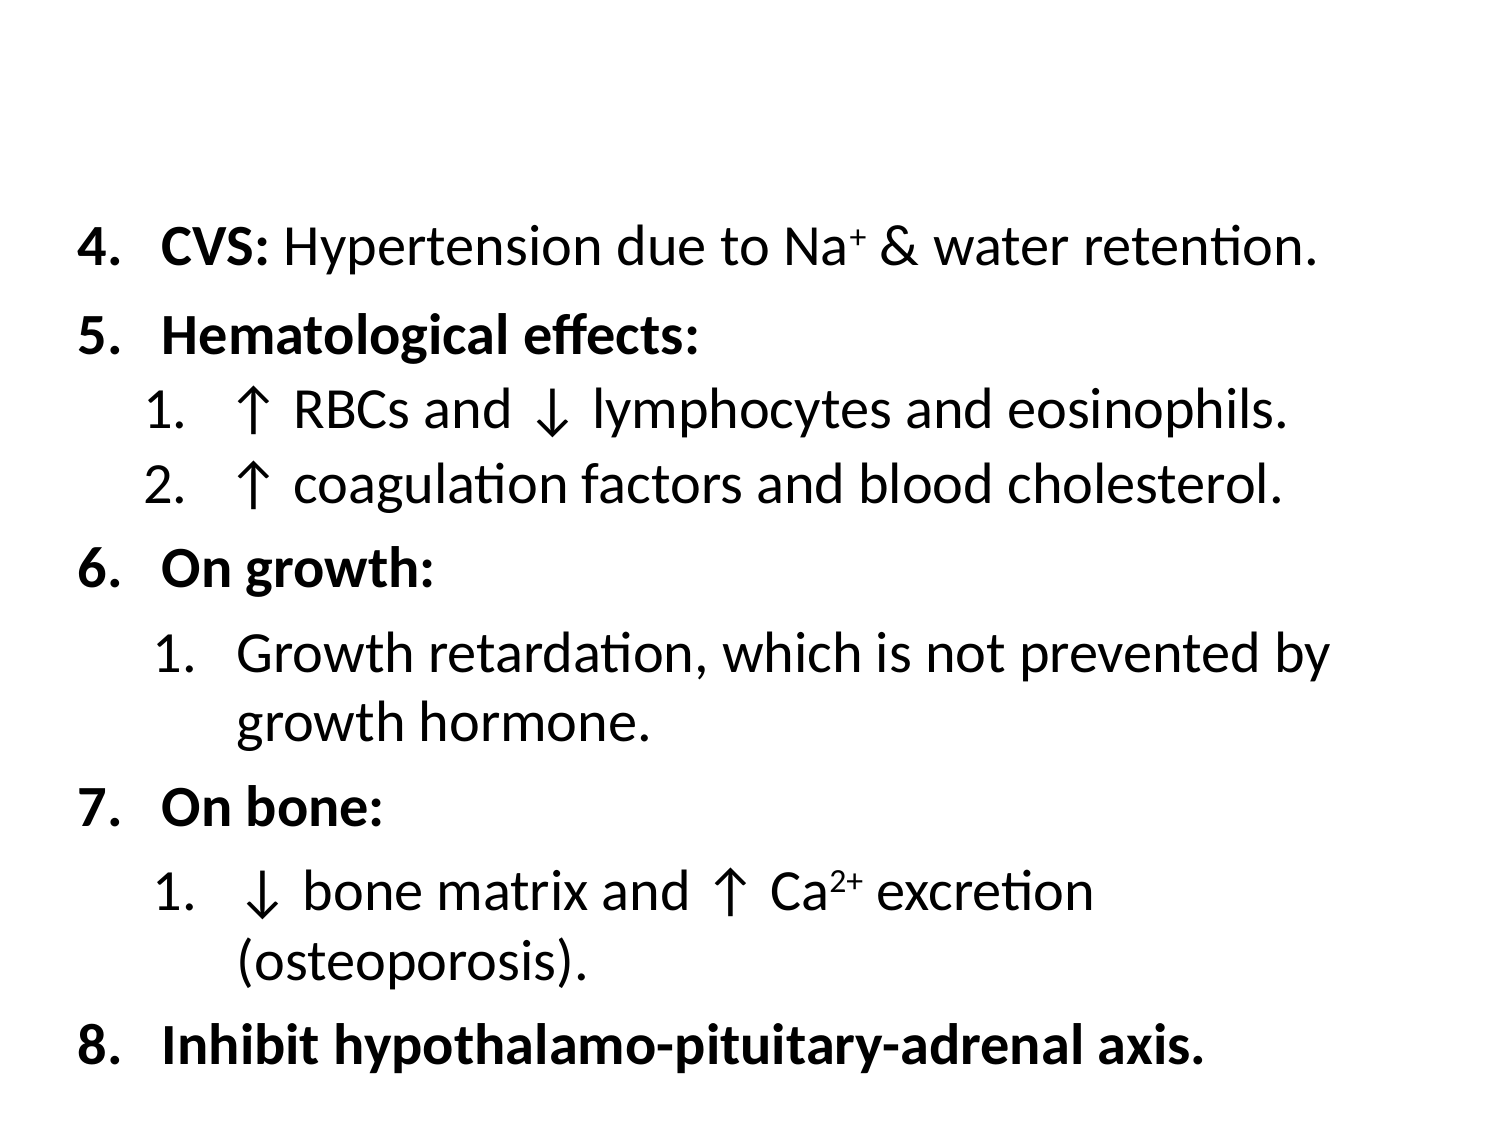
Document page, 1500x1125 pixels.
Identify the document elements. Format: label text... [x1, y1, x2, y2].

list CVS: Hypertension due to Na+ & water retention. Hematological effects: ↑ RBCs and ↓ lymphocytes and eosinophils. ↑ coagulation factors and blood cholesterol. On growth: Growth retardation, which is not prevented by growth hormone. On bone: ↓ bone matrix and ↑ Ca2+ excretion (osteoporosis). Inhibit hypothalamo-pituitary-adrenal axis. [62, 200, 1475, 1100]
